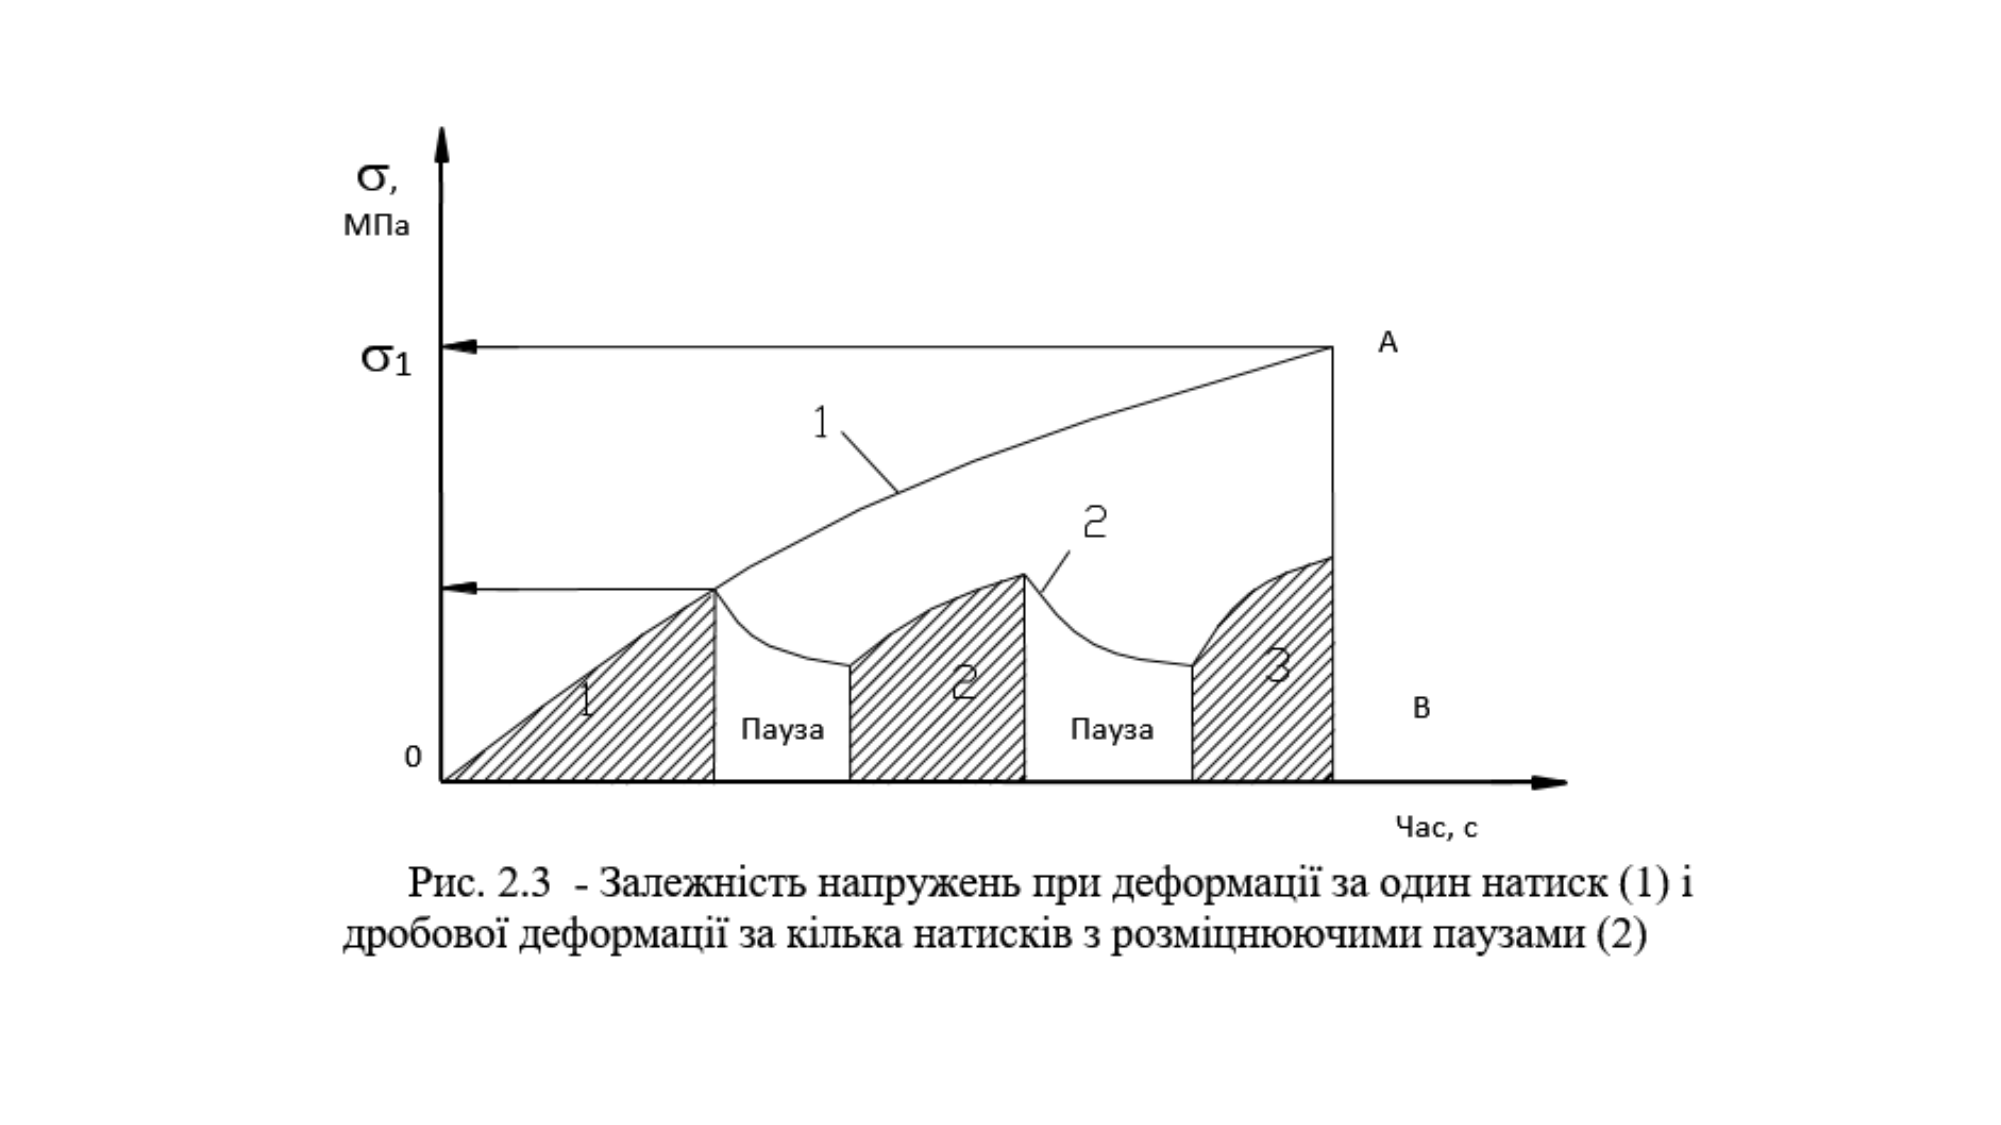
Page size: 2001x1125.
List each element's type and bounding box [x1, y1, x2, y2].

list [300, 106, 1717, 980]
